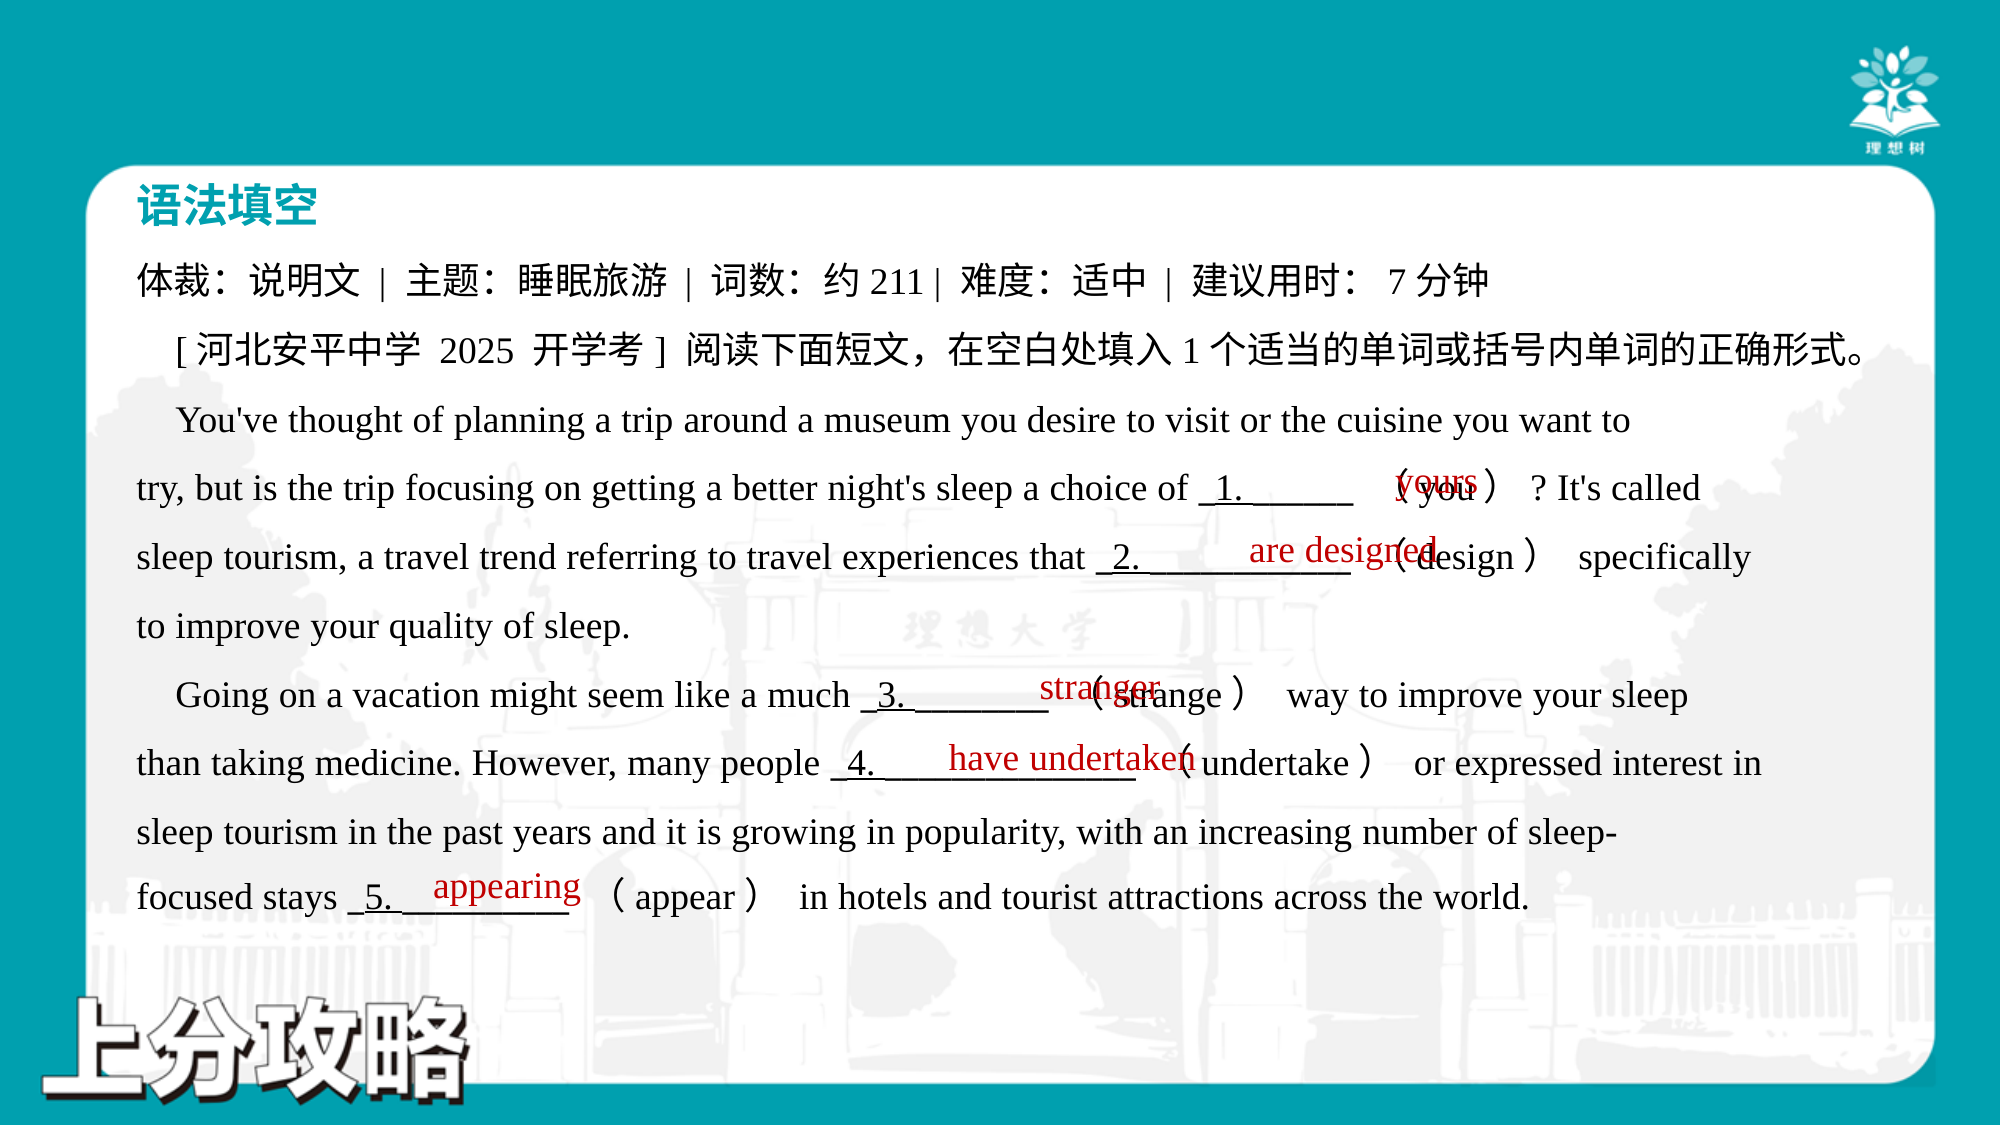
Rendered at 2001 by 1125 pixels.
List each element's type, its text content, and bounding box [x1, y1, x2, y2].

text_box 体裁：说明文 | 主题：睡眠旅游 | 词数：约211 | 难度：适中 | 建议用时：7分钟 [河北安平中学 2025 开学考] 阅读下面短文，在空白处填入1个适当的单词或括号内单词的正确形式。 You've thought of planning a trip around a museum you desire to visit or the cuisine you want to try, but is the trip focusing on getting a better night's sleep a choice of _1. ______ （you）? It's called sleep tourism, a travel trend referring to travel experiences that _2. ____________ （design） specifically to improve your quality of sleep. Going on a vacation might seem like a much _3. ________ （strange） way to improve your sleep than taking medicine. However, many people _4. _______________ （undertake） or expressed interest in sleep tourism in the past years and it is growing in popularity, with an increasing number of sleep- focused stays _5. __________ （appear） in hotels and tourist attractions across the world.#1.1.2 [136, 233, 1865, 909]
text_box appearing [419, 841, 595, 900]
text_box yours [1381, 432, 1492, 494]
picture [0, 0, 2000, 1125]
text_box have undertaken [930, 709, 1215, 771]
text_box 语法填空 [136, 176, 1865, 232]
text_box are designed [1231, 501, 1457, 562]
text_box stranger [1025, 638, 1175, 700]
